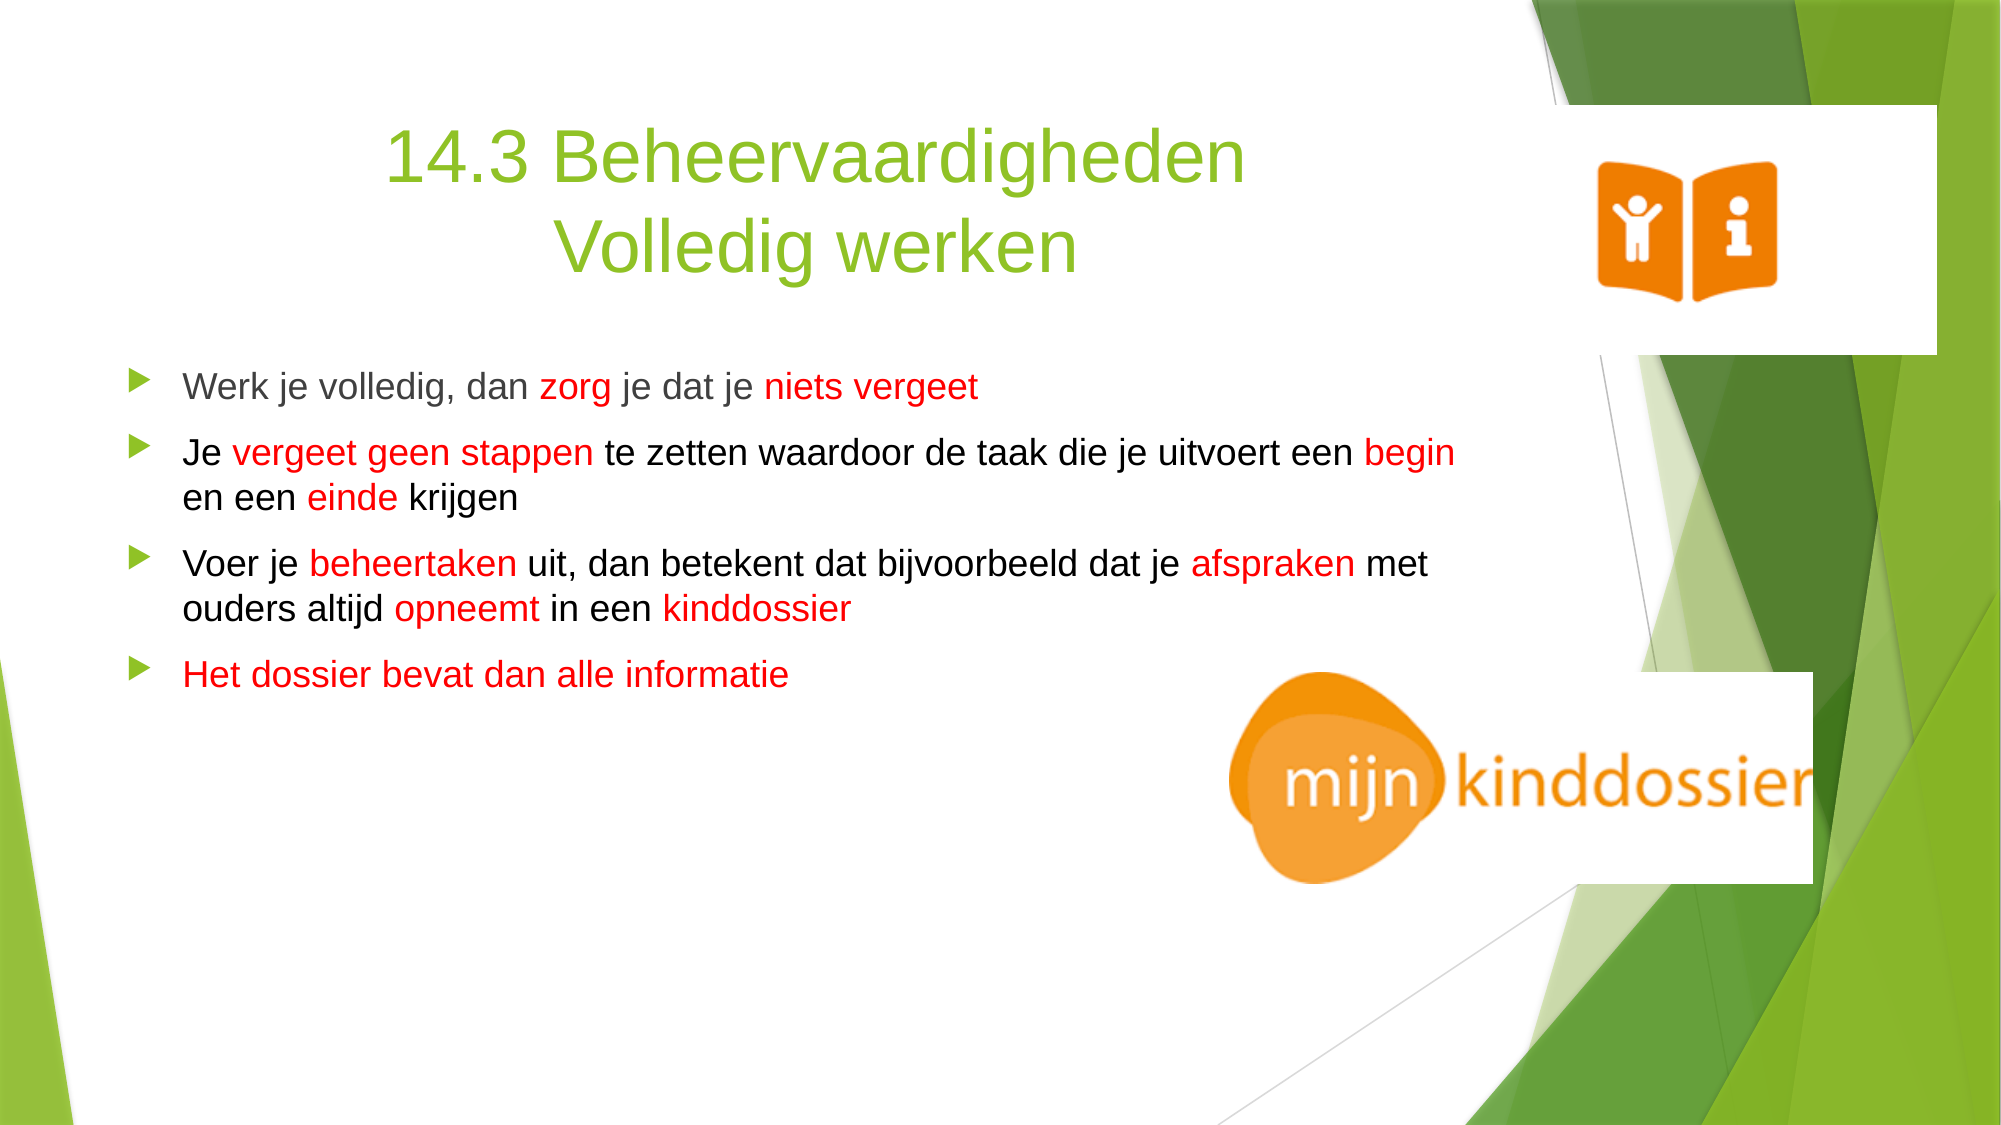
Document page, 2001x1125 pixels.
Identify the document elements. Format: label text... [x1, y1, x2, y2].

picture [1229, 672, 1814, 885]
picture [1438, 105, 1937, 355]
list Werk je volledig, dan zorg je dat je niets vergeet Je vergeet geen stappen te zetten waardoor de taak die je uitvoert een begin en een einde krijgen Voer je beheertaken uit, dan betekent dat bijvoorbeeld dat je afspraken met ouders altijd opneemt in een kinddossier Het dossier bevat dan alle informatie [111, 354, 1522, 992]
title 14.3 Beheervaardigheden Volledig werken [111, 99, 1522, 317]
